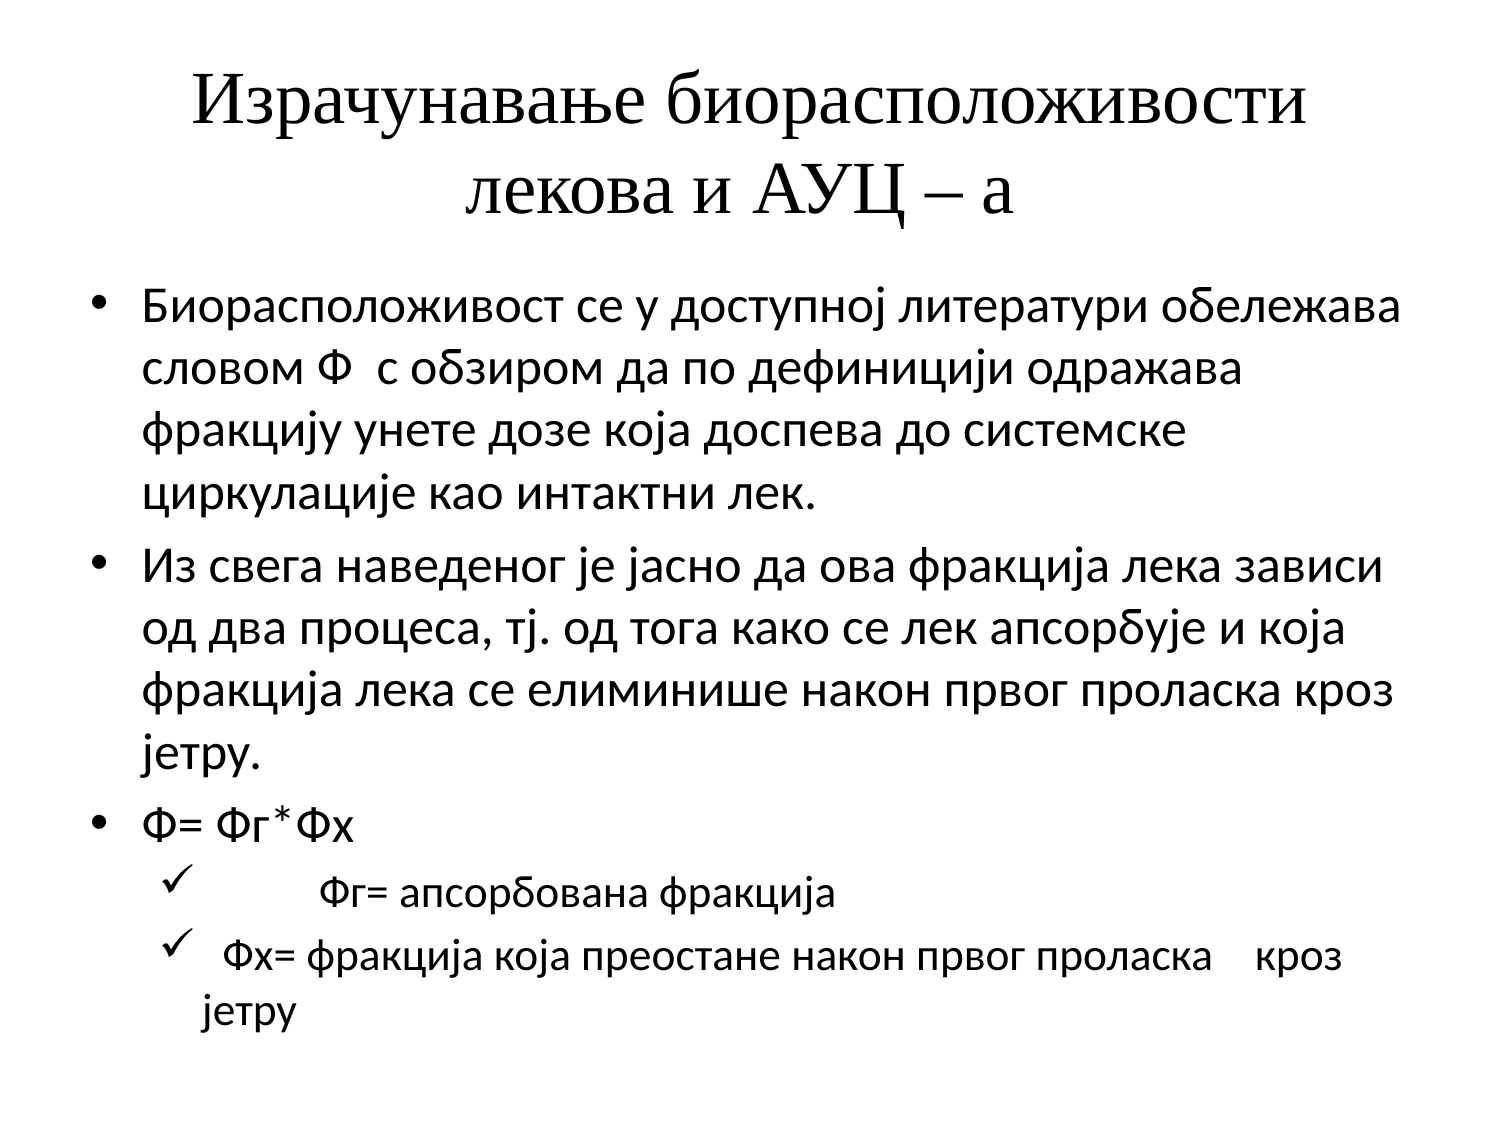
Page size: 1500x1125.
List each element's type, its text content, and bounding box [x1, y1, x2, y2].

title Израчунавање биорасположивости лекова и АУЦ – а [75, 45, 1425, 233]
list Биорасположивост се у доступној литератури обележава словом Ф с обзиром да по дефиницији одражава фракцију унете дозе која доспева до системске циркулације као интактни лек. Из свега наведеног је јасно да ова фракција лека зависи од два процеса, тј. од тога како се лек апсорбује и која фракција лека се елиминише након првог проласка кроз јетру. Ф= Фг*Фх Фг= апсорбована фракција Фх= фракција која преостане након првог проласка кроз јетру [75, 262, 1425, 1043]
